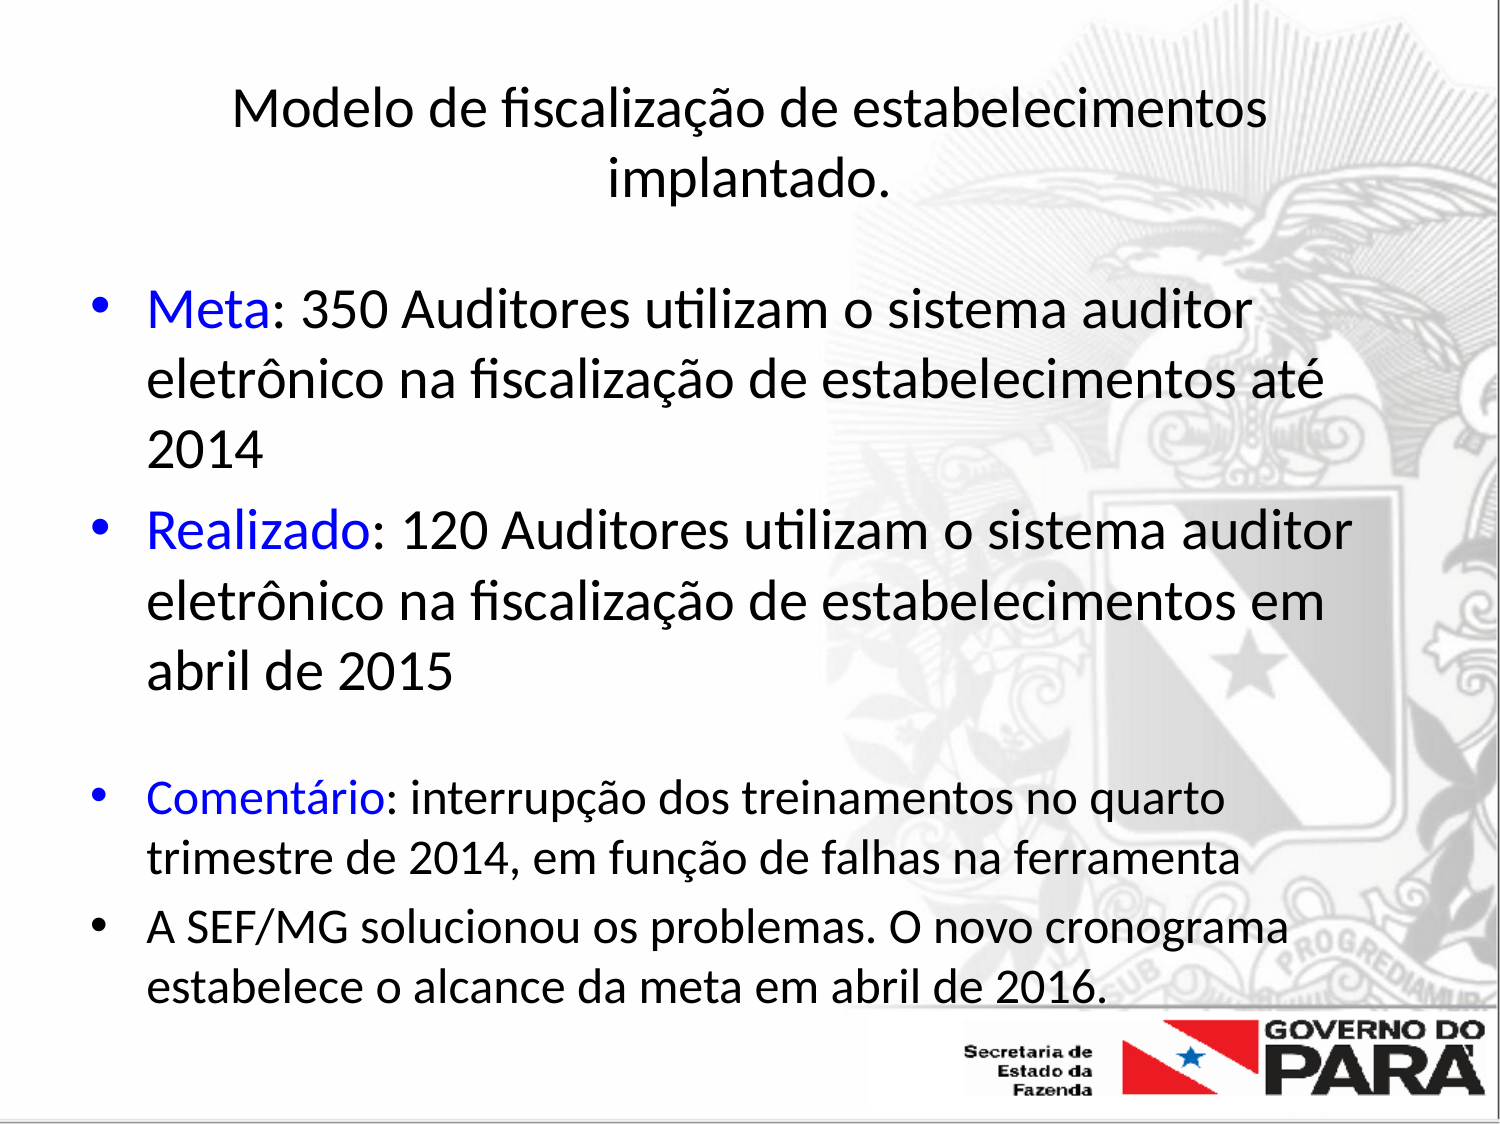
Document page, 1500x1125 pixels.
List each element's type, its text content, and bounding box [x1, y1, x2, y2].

title Modelo de fiscalização de estabelecimentos implantado. [74, 44, 1426, 233]
list Meta: 350 Auditores utilizam o sistema auditor eletrônico na fiscalização de estabelecimentos até 2014 Realizado: 120 Auditores utilizam o sistema auditor eletrônico na fiscalização de estabelecimentos em abril de 2015 Comentário: interrupção dos treinamentos no quarto trimestre de 2014, em função de falhas na ferramenta A SEF/MG solucionou os problemas. O novo cronograma estabelece o alcance da meta em abril de 2016. [74, 262, 1426, 1006]
picture [0, 0, 1500, 1125]
